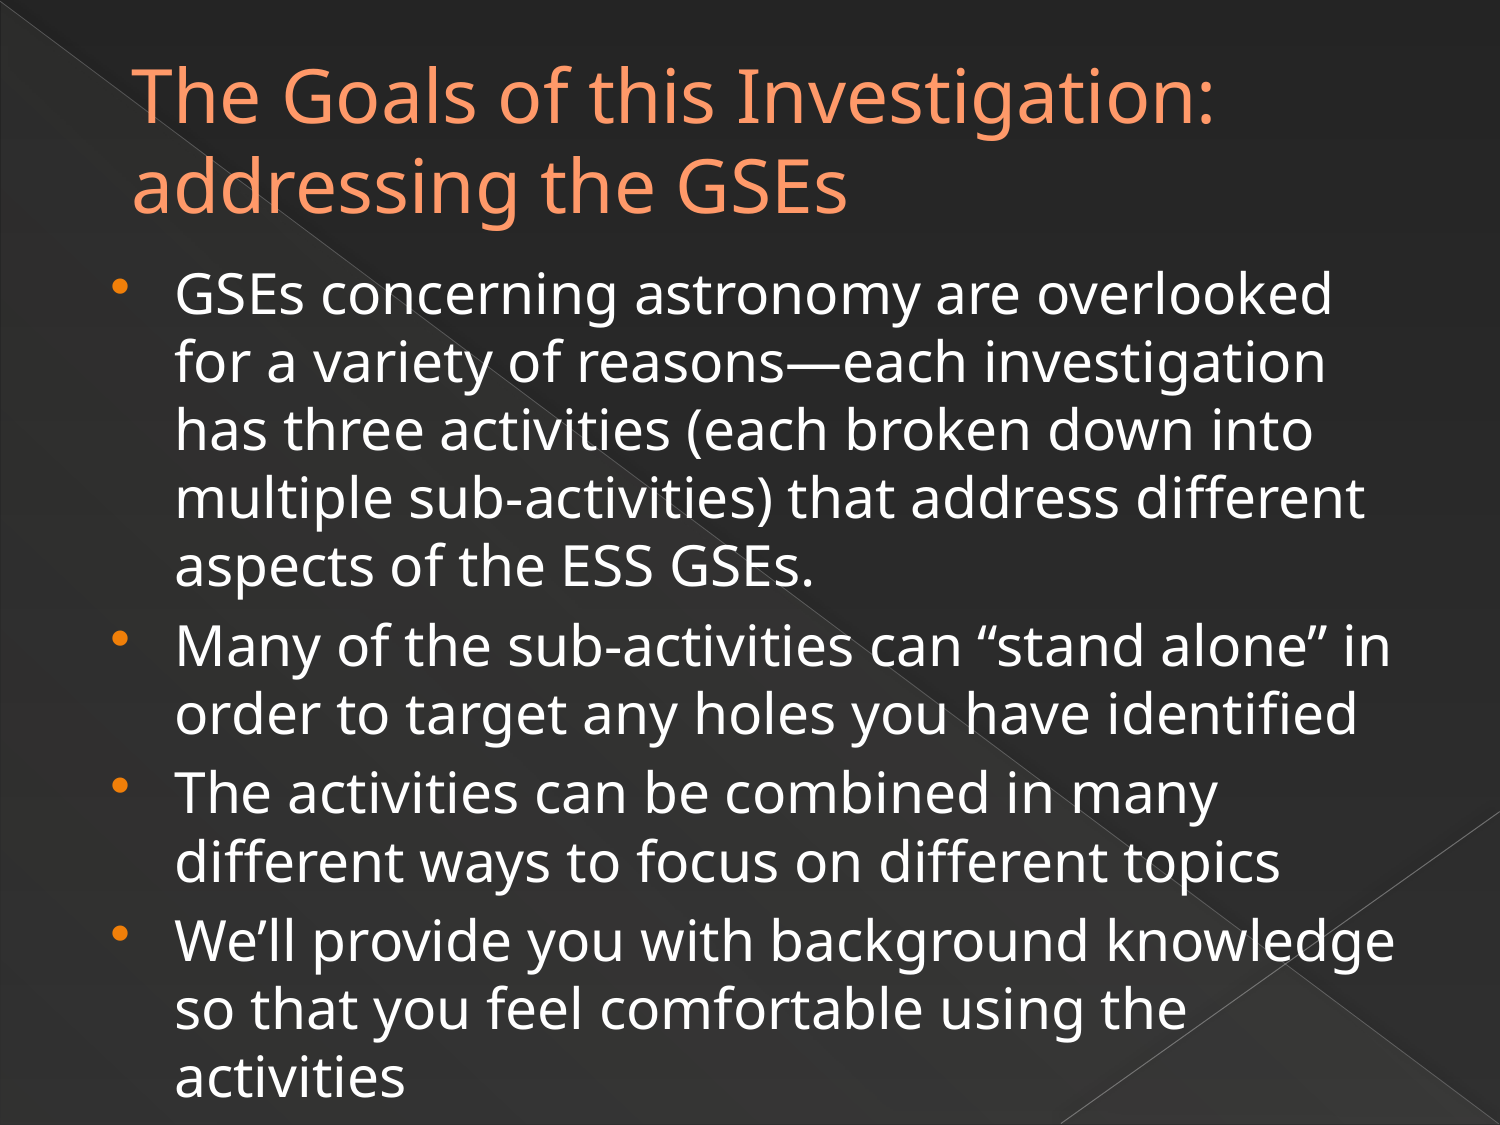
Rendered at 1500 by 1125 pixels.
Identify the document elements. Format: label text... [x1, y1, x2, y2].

title The Goals of this Investigation: addressing the GSEs [37, 45, 1463, 233]
list GSEs concerning astronomy are overlooked for a variety of reasons—each investigation has three activities (each broken down into multiple sub-activities) that address different aspects of the ESS GSEs. Many of the sub-activities can “stand alone” in order to target any holes you have identified The activities can be combined in many different ways to focus on different topics We’ll provide you with background knowledge so that you feel comfortable using the activities [87, 249, 1438, 1125]
